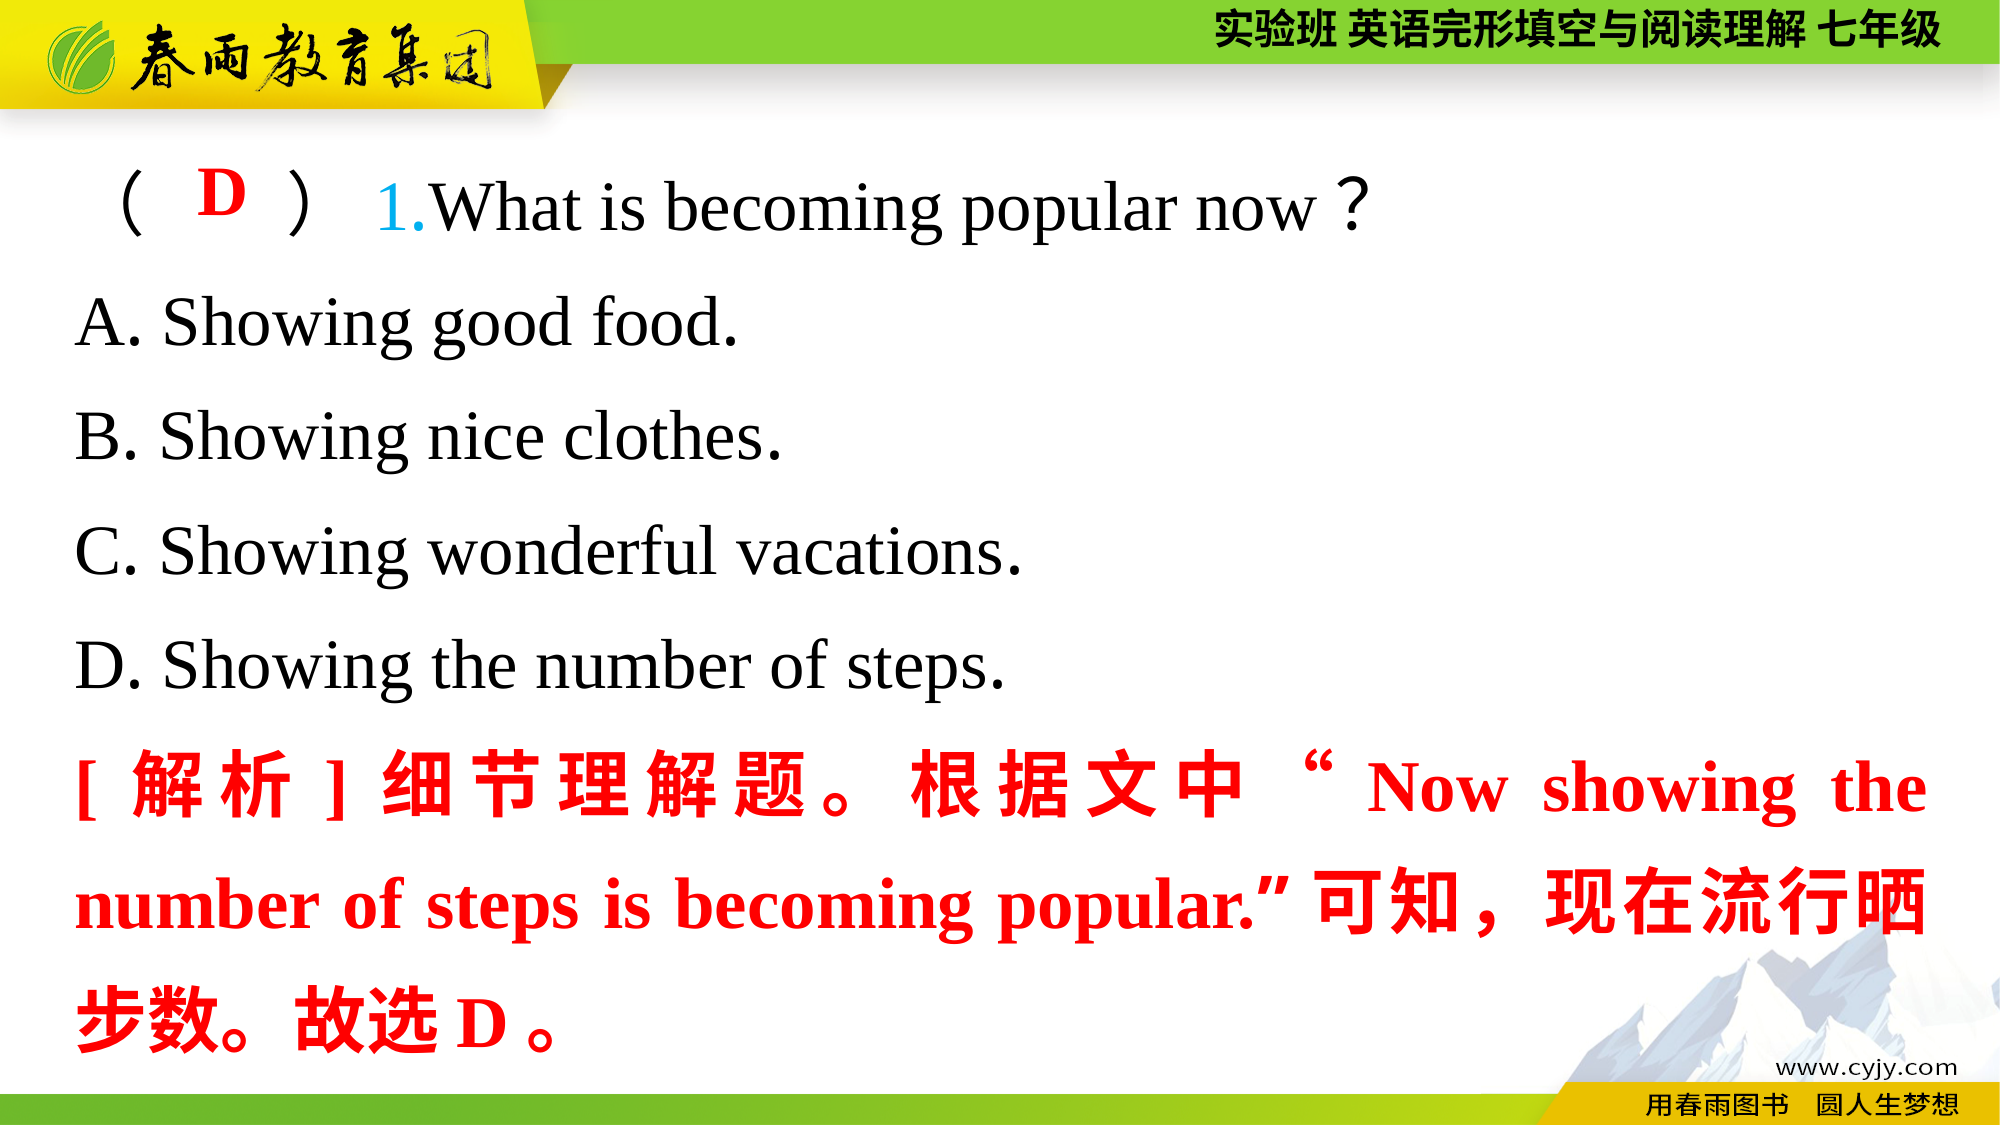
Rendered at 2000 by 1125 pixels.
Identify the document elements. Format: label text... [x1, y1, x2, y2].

list （ ）1.What is becoming popular now？ A. Showing good food. B. Showing nice clothes. C. Showing wonderful vacations. D. Showing the number of steps. [59, 122, 1944, 699]
text_box [解析]细节理解题。根据文中“Now showing the number of steps is becoming popular.”可知，现在流行晒步数。故选D。 [59, 699, 1944, 1070]
picture [0, 0, 2000, 1125]
